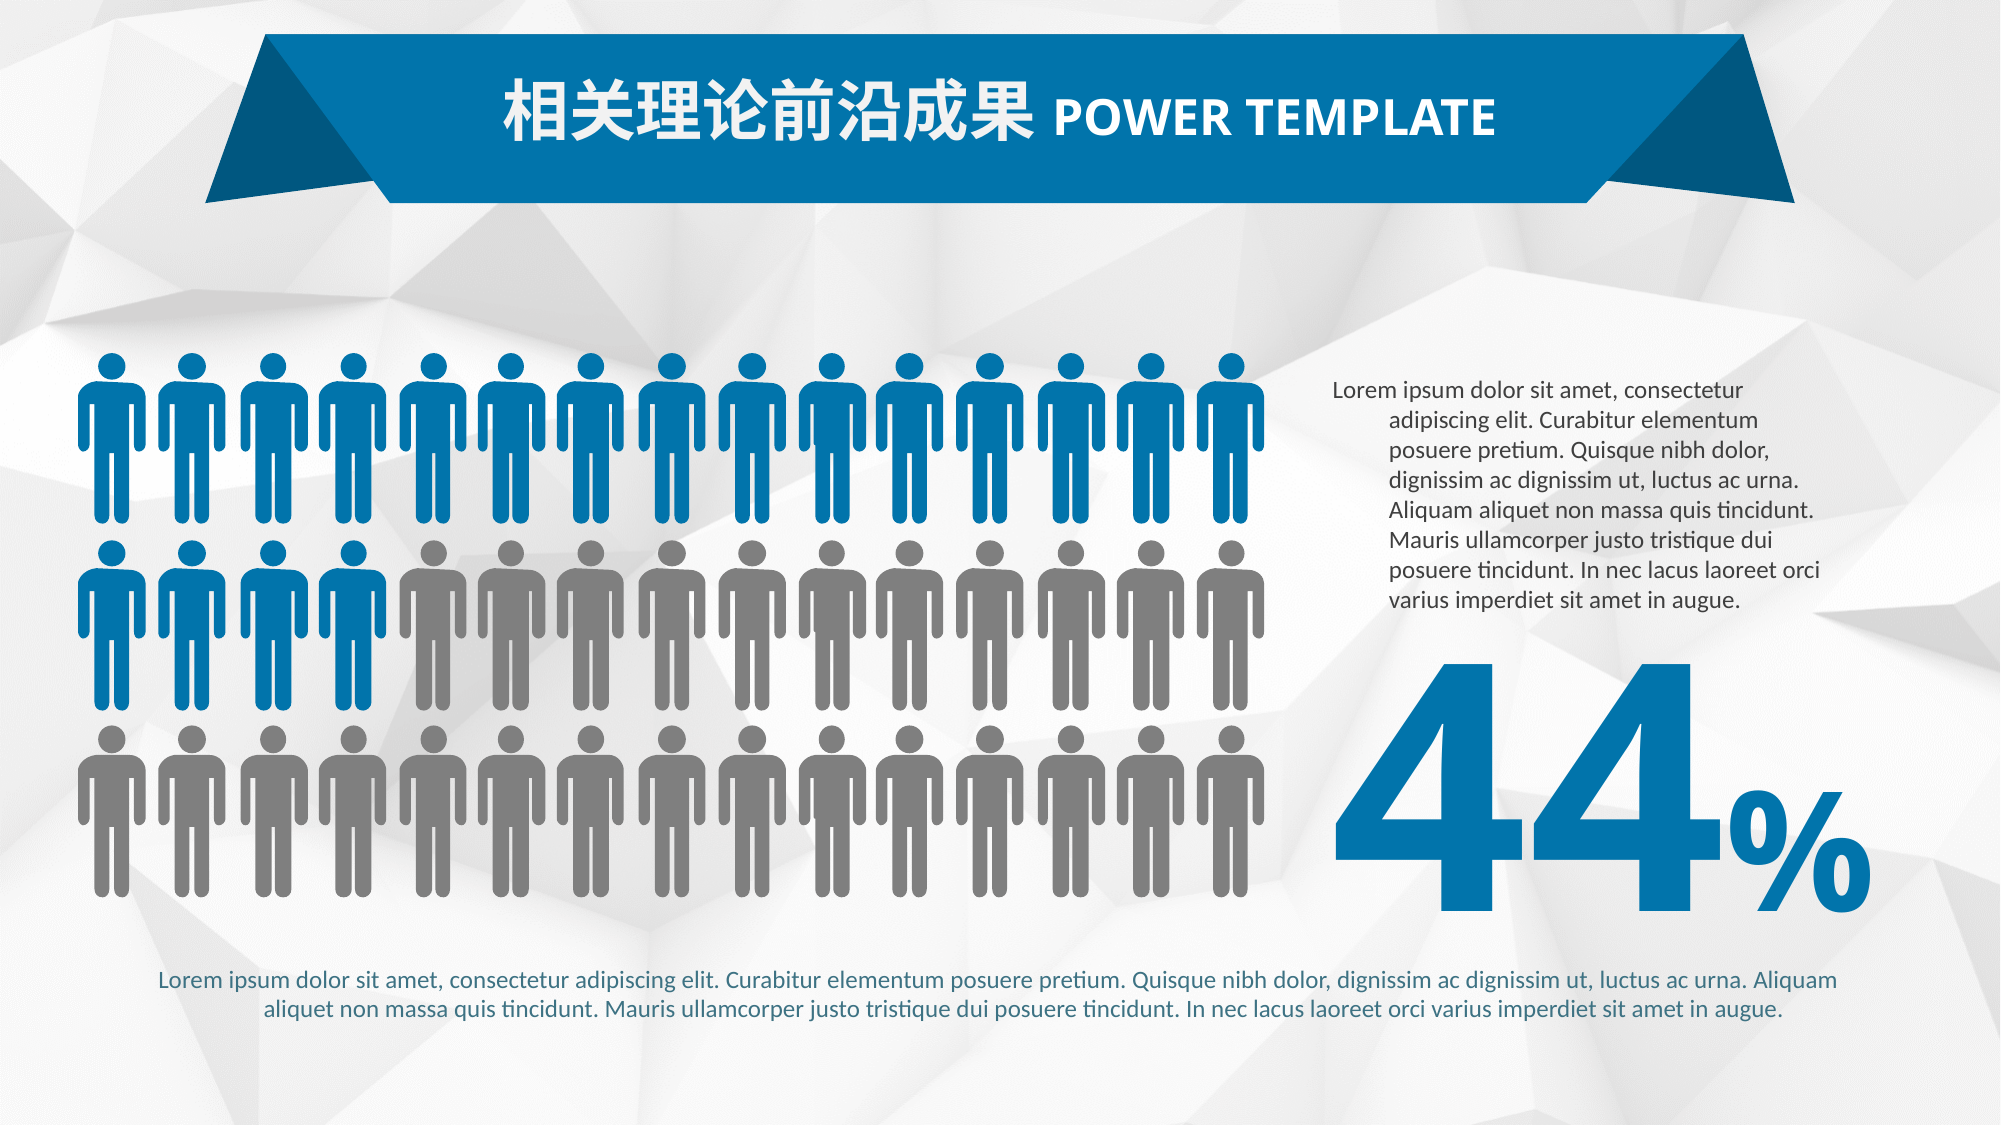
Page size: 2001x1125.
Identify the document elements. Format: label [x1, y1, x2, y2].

text_box [205, 34, 1795, 204]
picture [0, 0, 2001, 1125]
